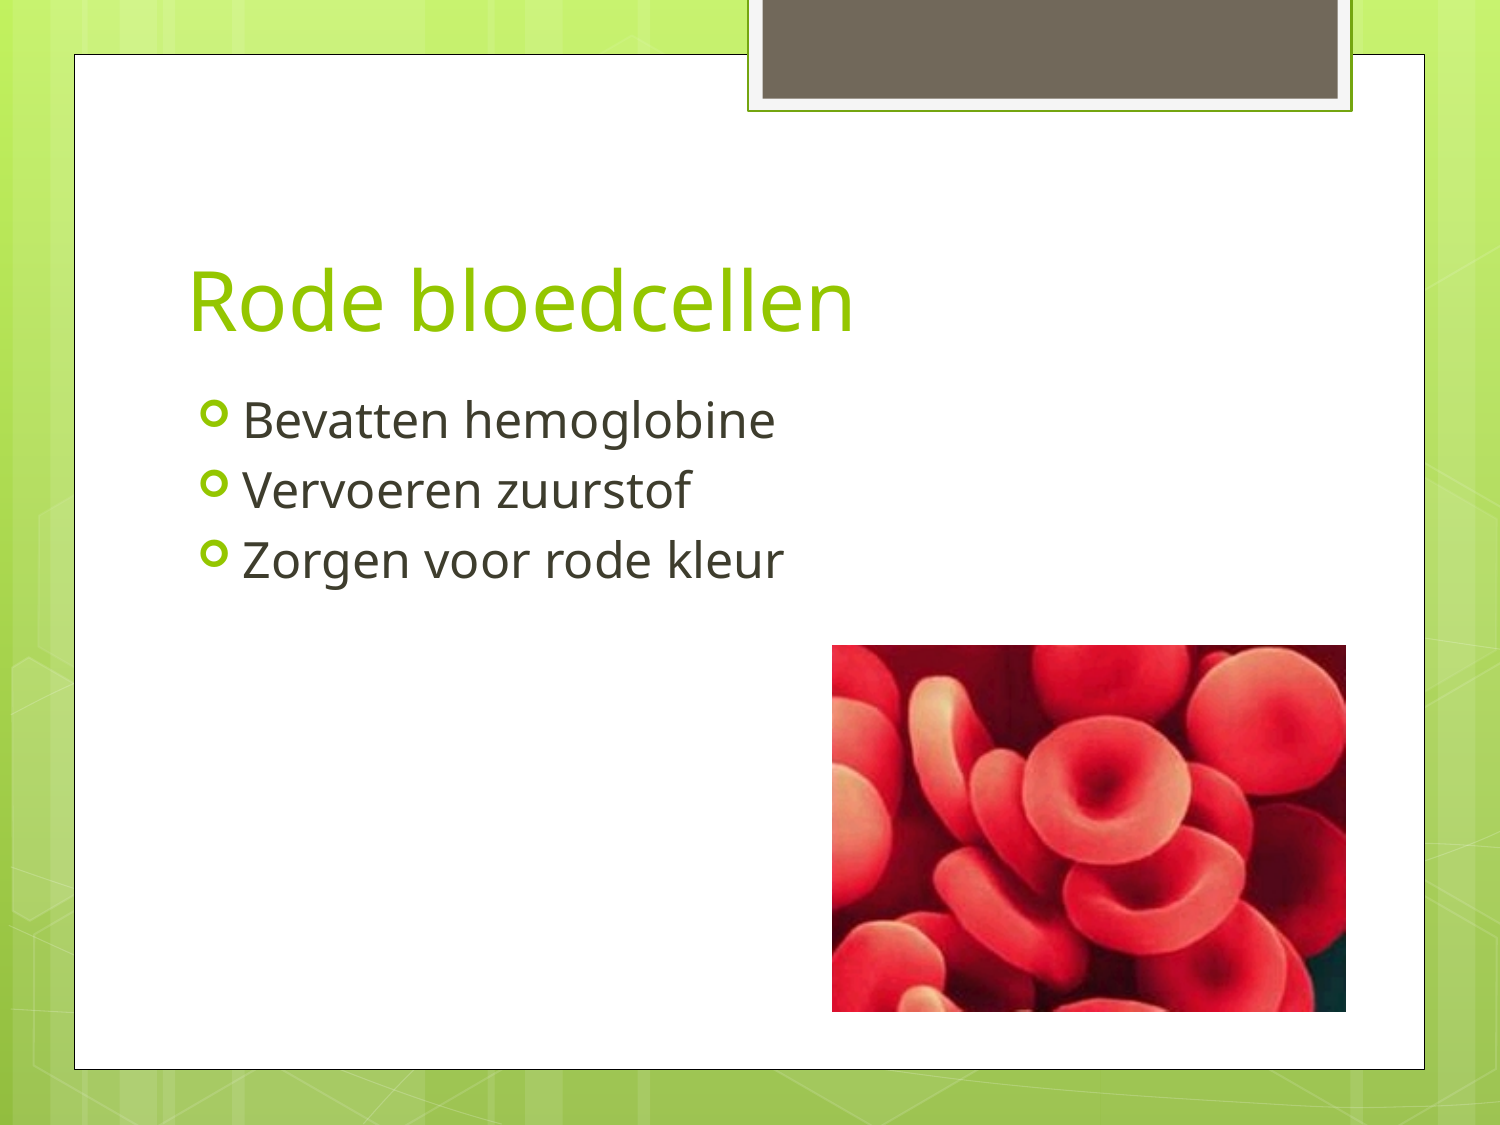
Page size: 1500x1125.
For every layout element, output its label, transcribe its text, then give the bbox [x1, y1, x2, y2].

list Bevatten hemoglobine Vervoeren zuurstof Zorgen voor rode kleur [171, 381, 1283, 957]
title Rode bloedcellen [171, 168, 1324, 357]
picture [832, 644, 1346, 1012]
